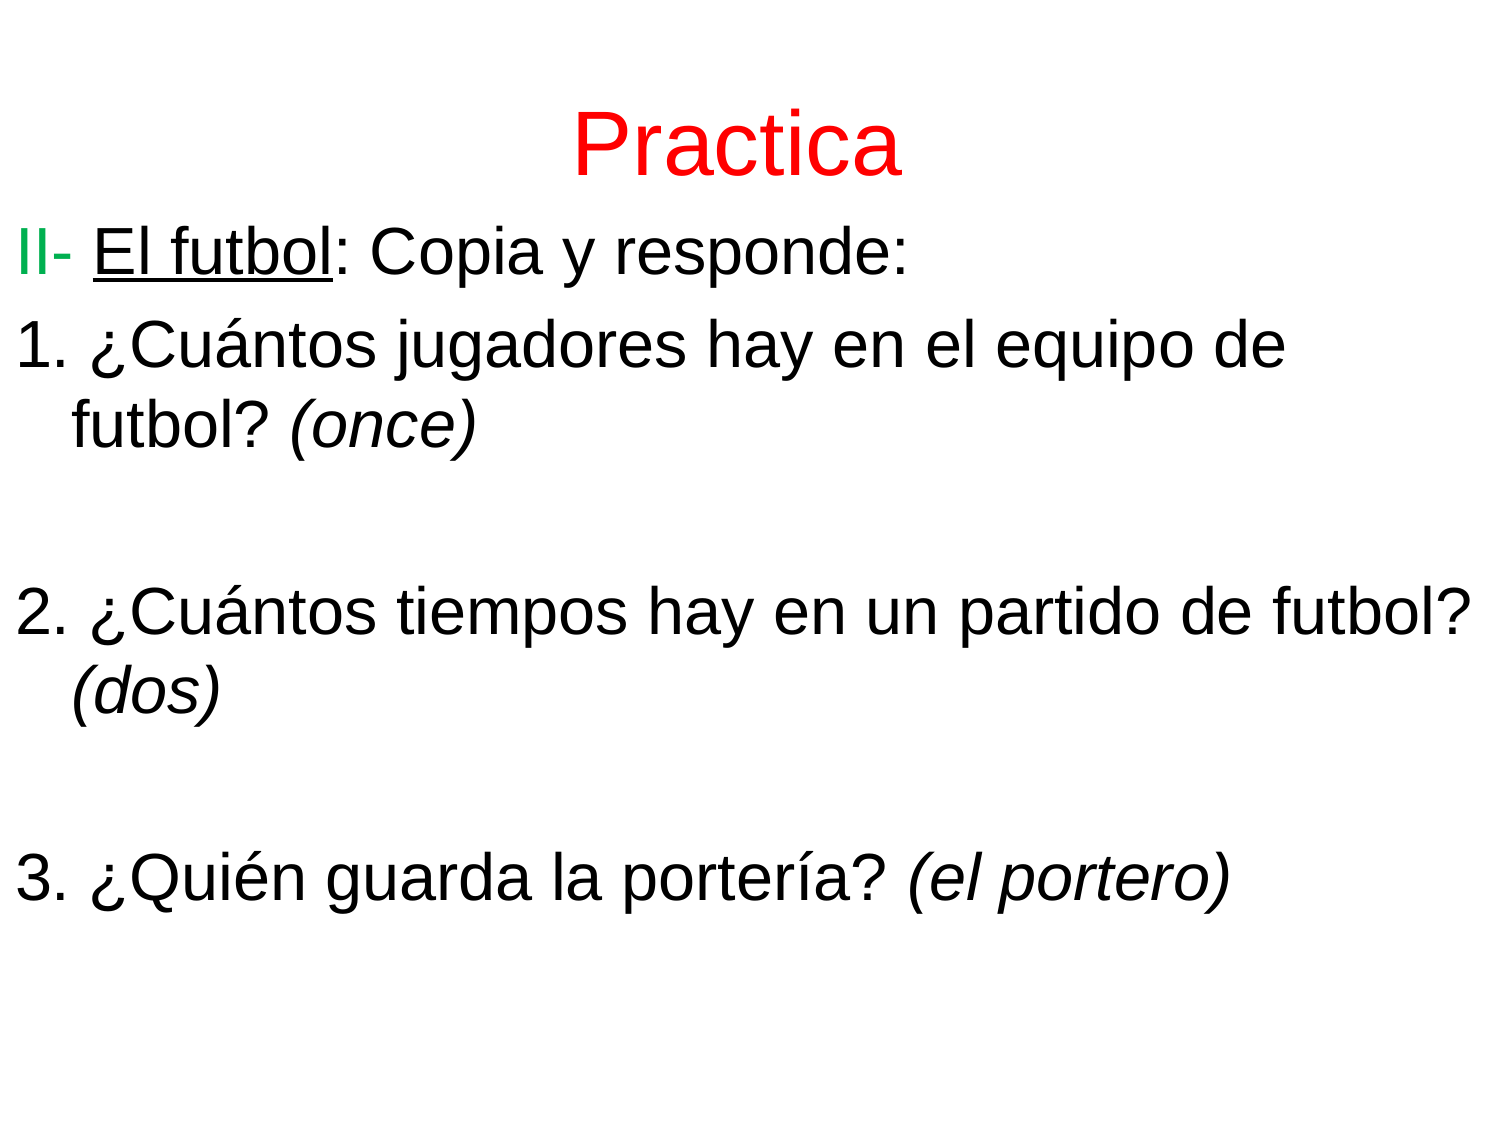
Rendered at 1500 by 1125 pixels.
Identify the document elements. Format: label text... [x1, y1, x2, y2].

list II- El futbol: Copia y responde: 1. ¿Cuántos jugadores hay en el equipo de futbol? (once) 2. ¿Cuántos tiempos hay en un partido de futbol? (dos) 3. ¿Quién guarda la portería? (el portero) [0, 200, 1500, 1050]
title Practica [75, 45, 1425, 200]
